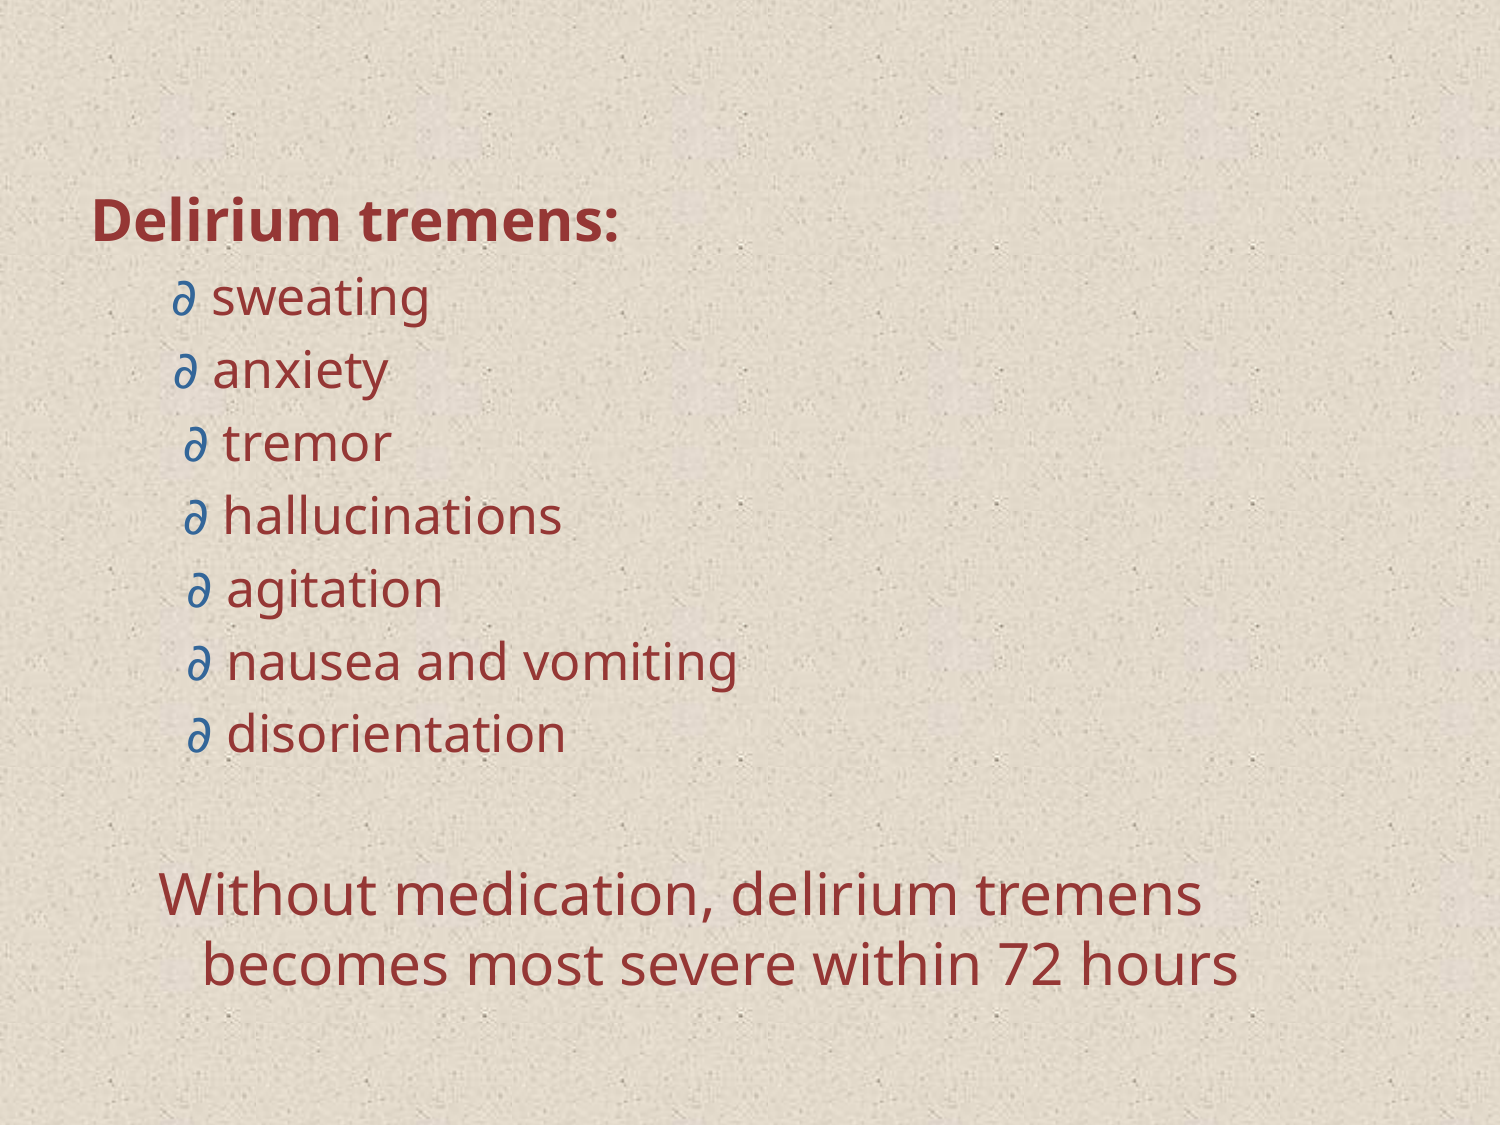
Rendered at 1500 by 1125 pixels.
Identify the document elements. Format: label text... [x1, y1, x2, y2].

picture [0, 0, 1500, 1125]
list Delirium tremens: ∂ sweating ∂ anxiety ∂ tremor ∂ hallucinations ∂ agitation ∂ nausea and vomiting ∂ disorientation Without medication, delirium tremens becomes most severe within 72 hours [75, 175, 1425, 1005]
